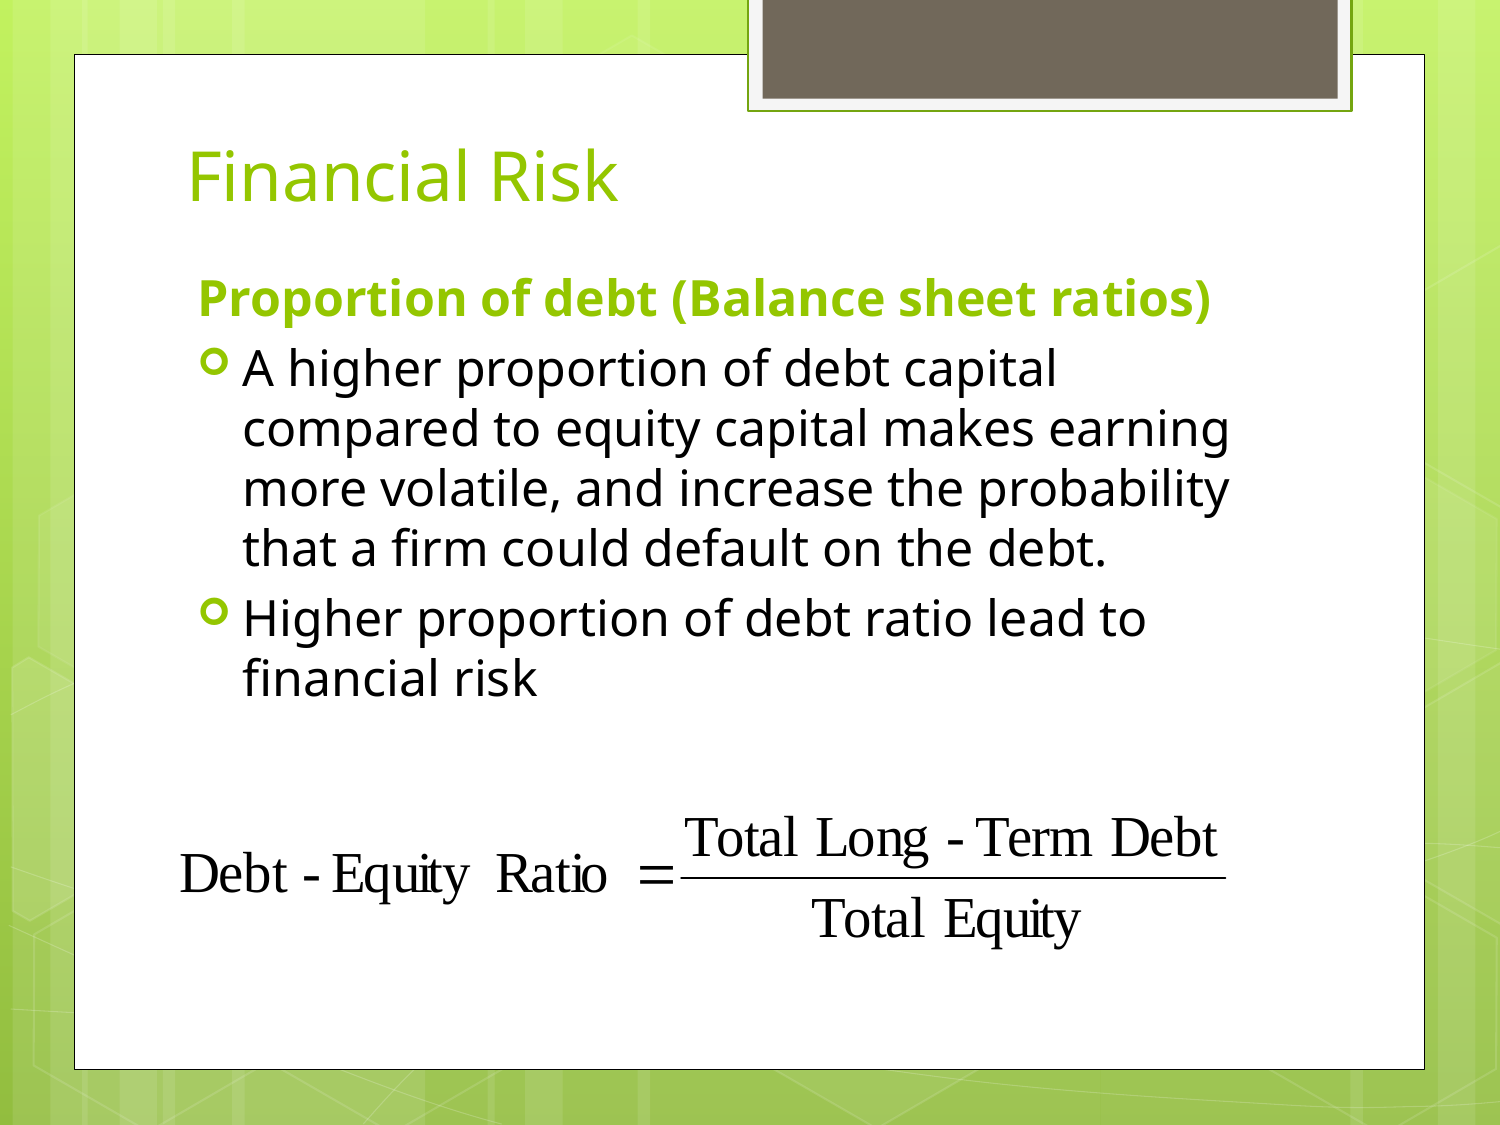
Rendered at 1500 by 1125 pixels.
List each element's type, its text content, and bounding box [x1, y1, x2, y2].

list Proportion of debt (Balance sheet ratios) A higher proportion of debt capital compared to equity capital makes earning more volatile, and increase the probability that a firm could default on the debt. Higher proportion of debt ratio lead to financial risk [171, 258, 1283, 957]
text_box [170, 800, 1235, 957]
title Financial Risk [171, 125, 1324, 224]
